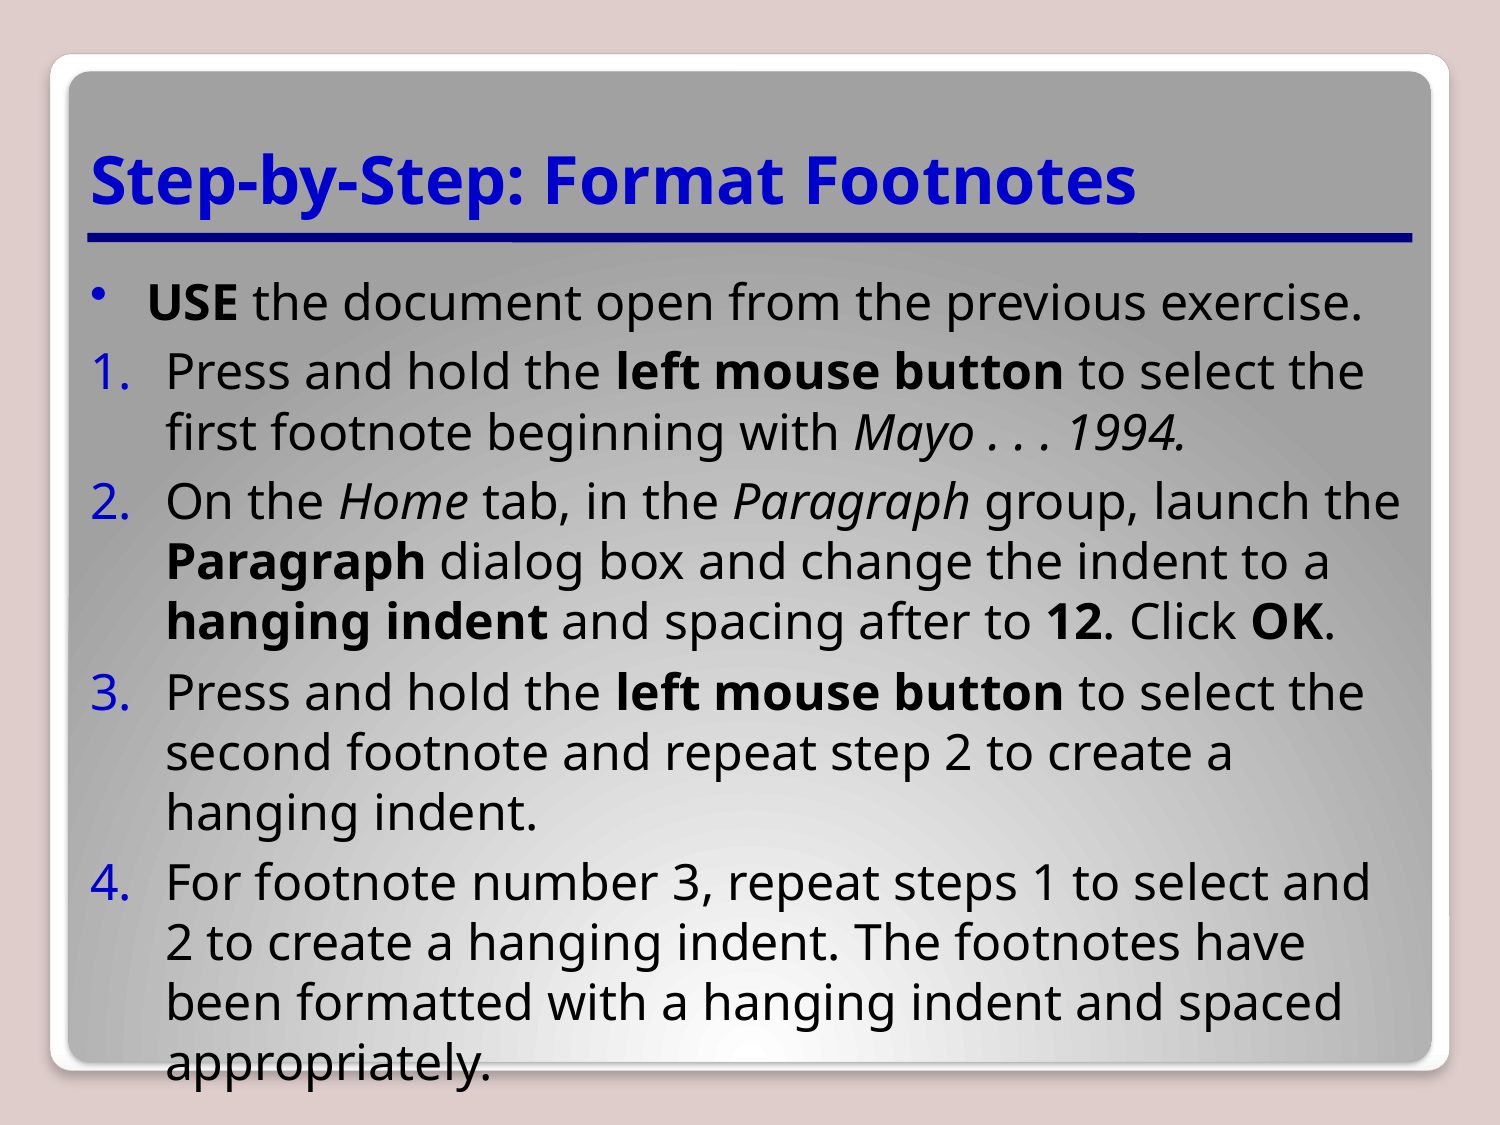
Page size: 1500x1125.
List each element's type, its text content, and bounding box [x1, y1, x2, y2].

list USE the document open from the previous exercise. Press and hold the left mouse button to select the first footnote beginning with Mayo . . . 1994. On the Home tab, in the Paragraph group, launch the Paragraph dialog box and change the indent to a hanging indent and spacing after to 12. Click OK. Press and hold the left mouse button to select the second footnote and repeat step 2 to create a hanging indent. For footnote number 3, repeat steps 1 to select and 2 to create a hanging indent. The footnotes have been formatted with a hanging indent and spaced appropriately. [74, 262, 1426, 1063]
title Step-by-Step: Format Footnotes [74, 74, 1426, 226]
